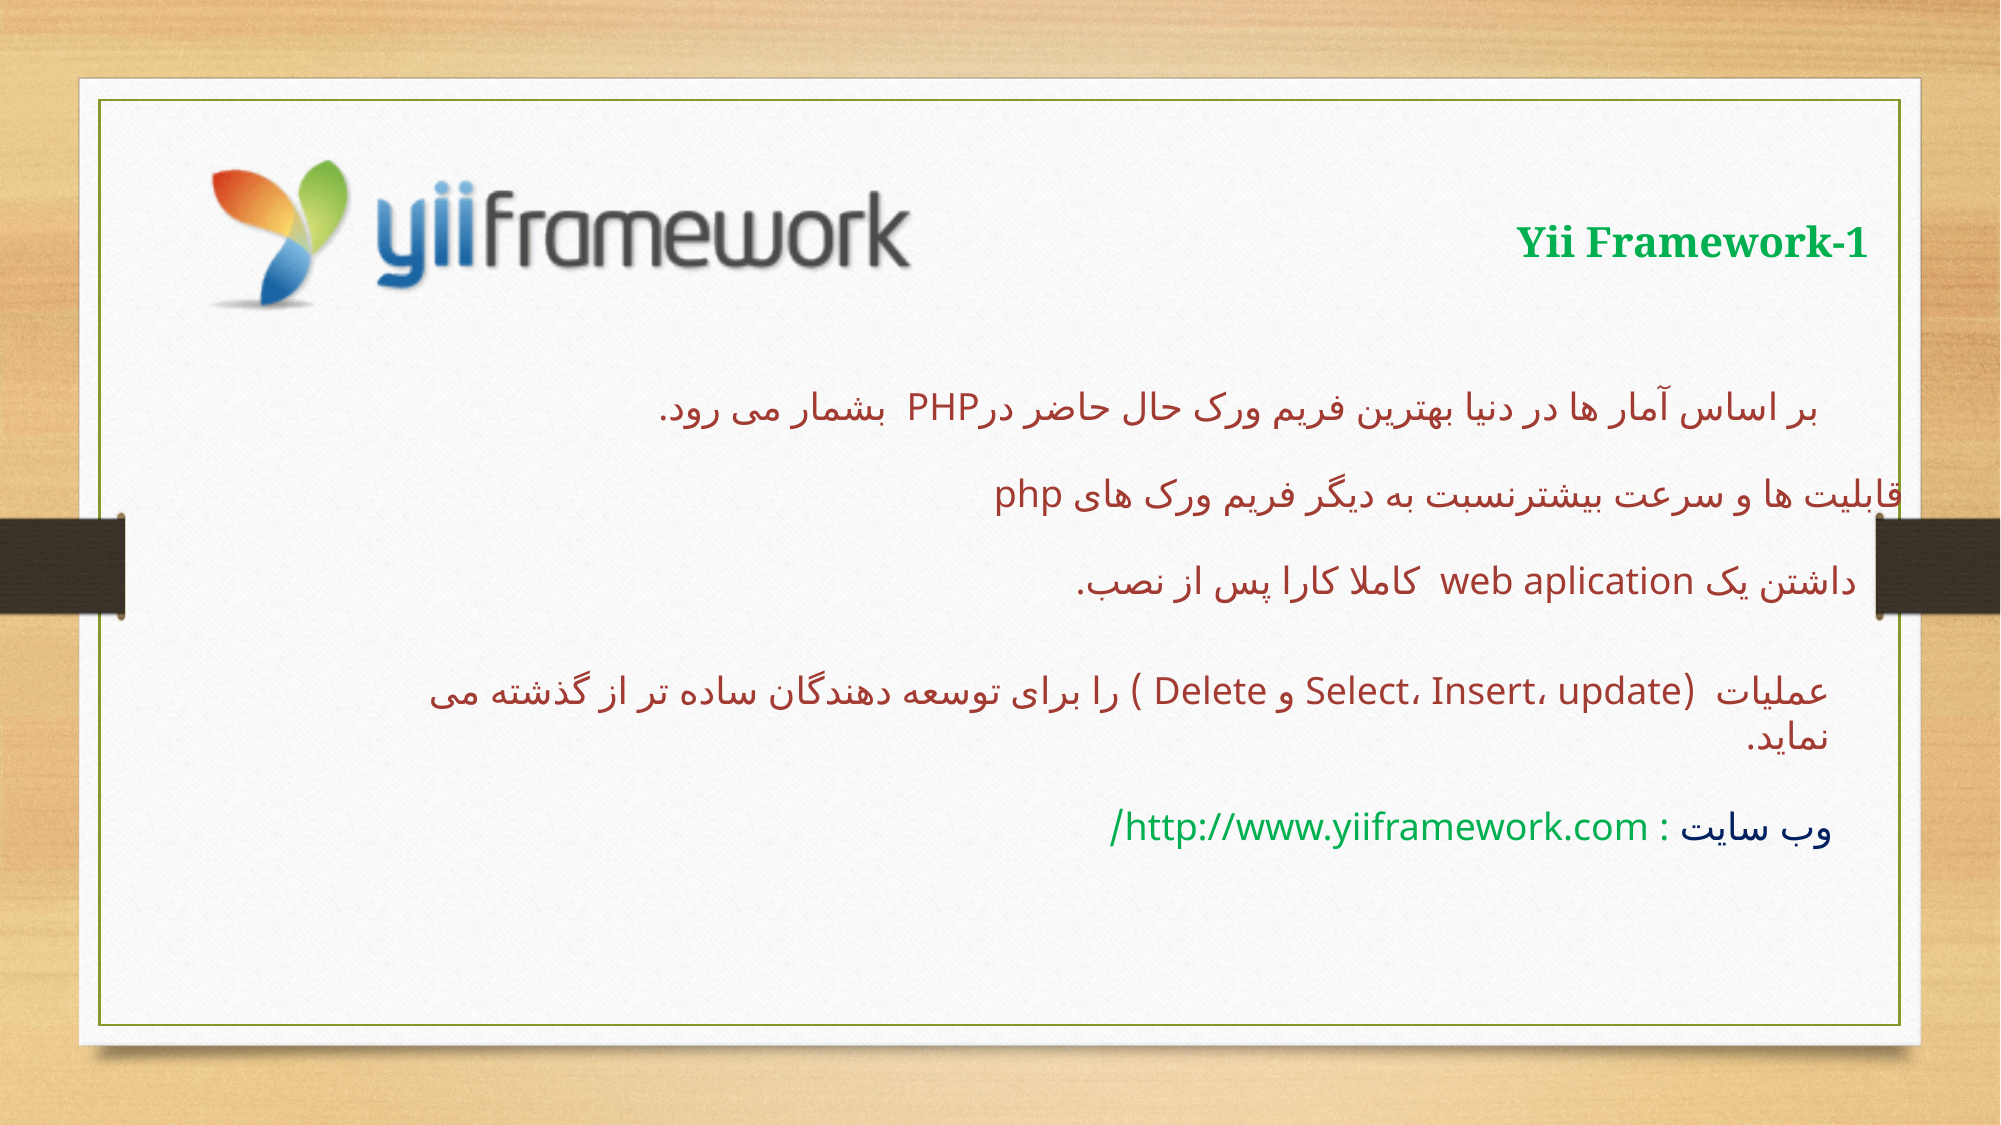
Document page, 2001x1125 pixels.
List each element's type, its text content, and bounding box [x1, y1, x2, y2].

picture [0, 0, 2001, 1125]
text_box وب سایت : http://www.yiiframework.com/ [1093, 795, 1848, 856]
text_box عملیات (Select، Insert، update و Delete ) را برای توسعه دهندگان ساده تر از گذشته می نماید. [405, 659, 1845, 765]
text_box قابلیت ها و سرعت بیشترنسبت به دیگر فریم ورک های php [979, 462, 1920, 523]
text_box Yii Framework-1 [1491, 208, 1884, 274]
text_box داشتن یک web aplication کاملا کارا پس از نصب. [1060, 549, 1882, 610]
text_box بر اساس آمار ها در دنیا بهترین فریم ورک حال حاضر درPHP بشمار می رود. [549, 375, 1845, 436]
